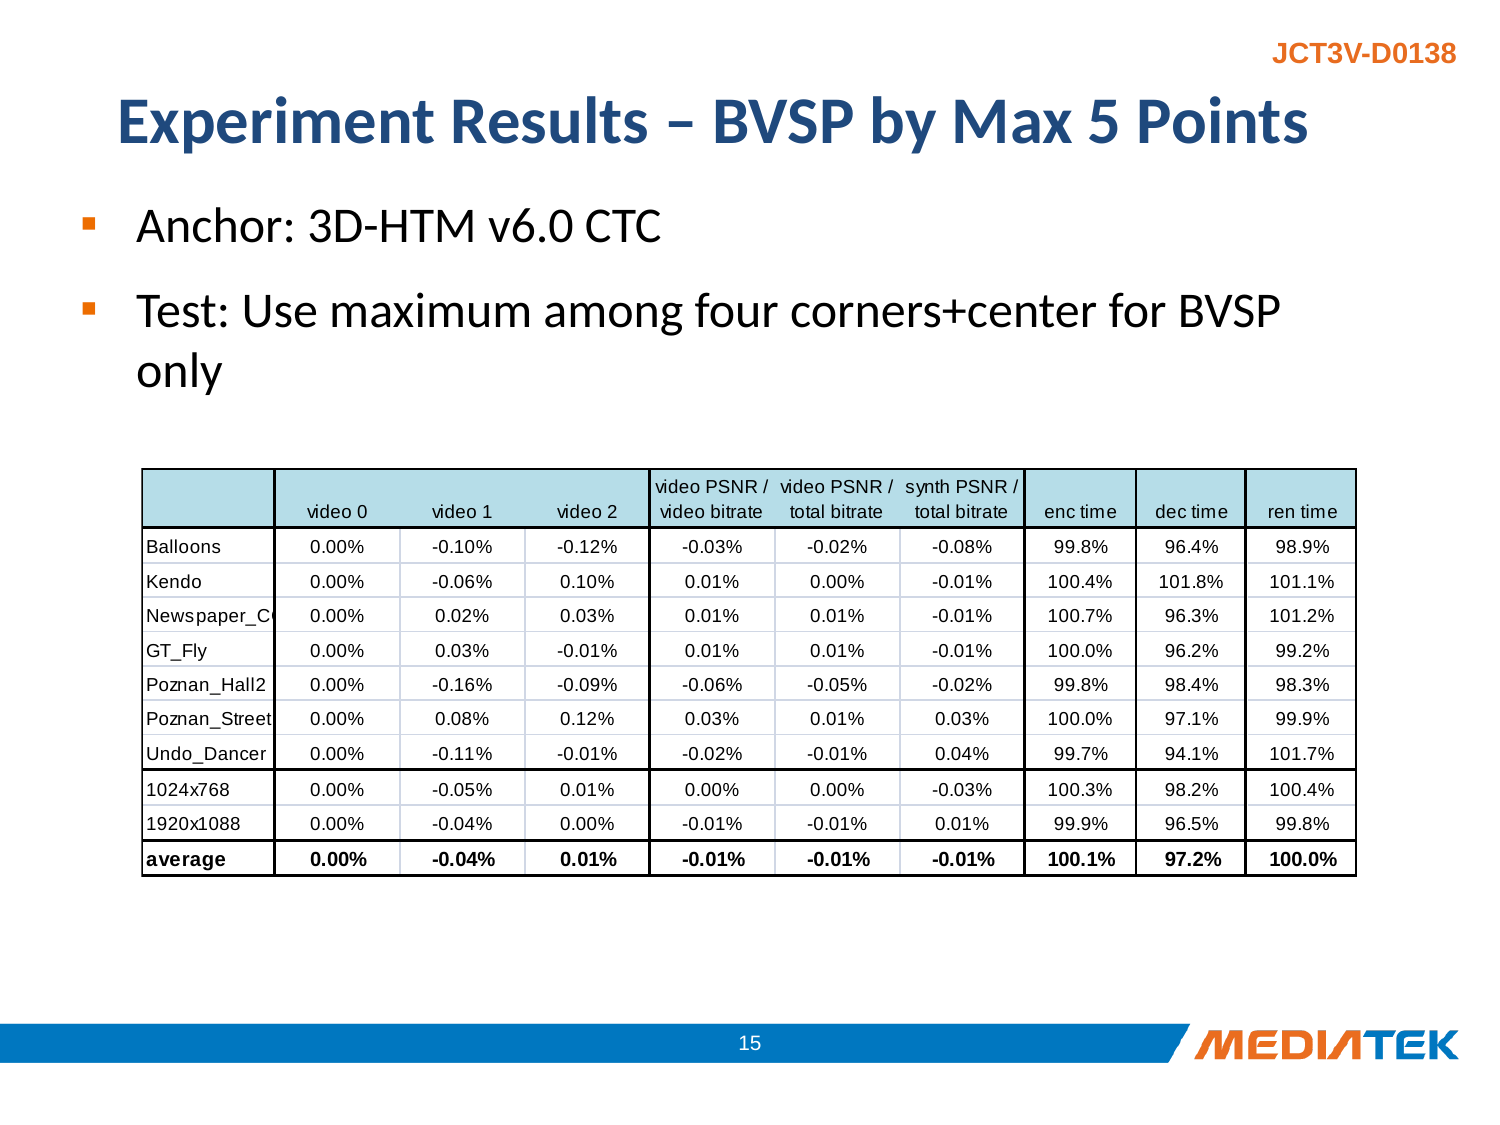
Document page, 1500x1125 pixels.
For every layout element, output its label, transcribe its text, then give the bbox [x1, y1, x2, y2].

title Experiment Results – BVSP by Max 5 Points [101, 62, 1425, 172]
picture [0, 1023, 711, 1063]
picture [789, 1023, 1459, 1063]
list Anchor: 3D-HTM v6.0 CTC Test: Use maximum among four corners+center for BVSP only [64, 184, 1387, 935]
slide_number 14 [711, 1022, 789, 1090]
picture [141, 467, 1359, 878]
